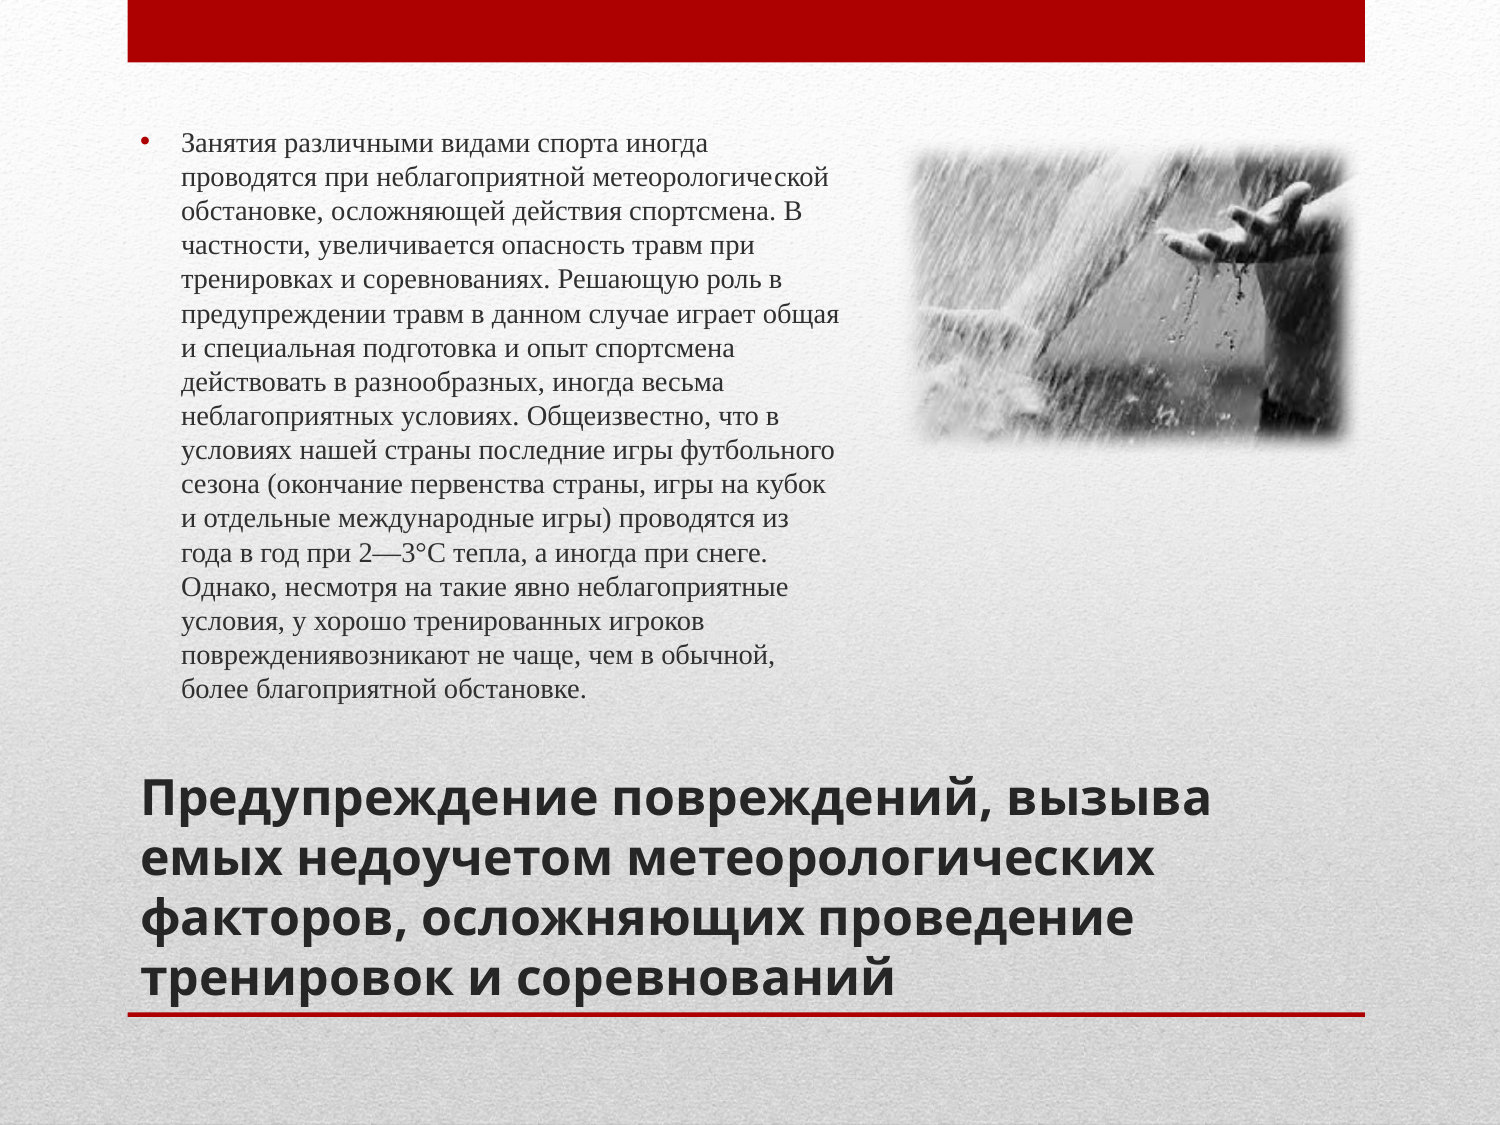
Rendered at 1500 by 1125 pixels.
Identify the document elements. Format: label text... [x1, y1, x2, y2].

picture [896, 136, 1364, 457]
list Занятия различ­ными видами спорта иногда проводятся при неблагоприятной метеорологиче­ской обстановке, осложняющей действия спортсмена. В частности, увеличива­ется опасность травм при тренировках и соревнованиях. Решающую роль в предупреждении травм в данном случае играет общая и специальная подготов­ка и опыт спортсмена действовать в раз­нообразных, иногда весьма неблагопри­ятных условиях. Общеизвестно, что в условиях нашей страны последние игры футбольного сезона (окончание первен­ства страны, игры на кубок и отдель­ные международные игры) проводятся из года в год при 2—3°С тепла, а иногда при снеге. Однако, несмотря на такие явно неблагоприятные условия, у хоро­шо тренированных игроков повреждениявозникают не чаще, чем в обычной, более благоприятной обстановке. [125, 112, 857, 750]
title Предупреждение повреждений, вызыва­емых недоучетом метеорологических факторов, осложняющих проведение тре­нировок и соревнований [125, 750, 1238, 1013]
